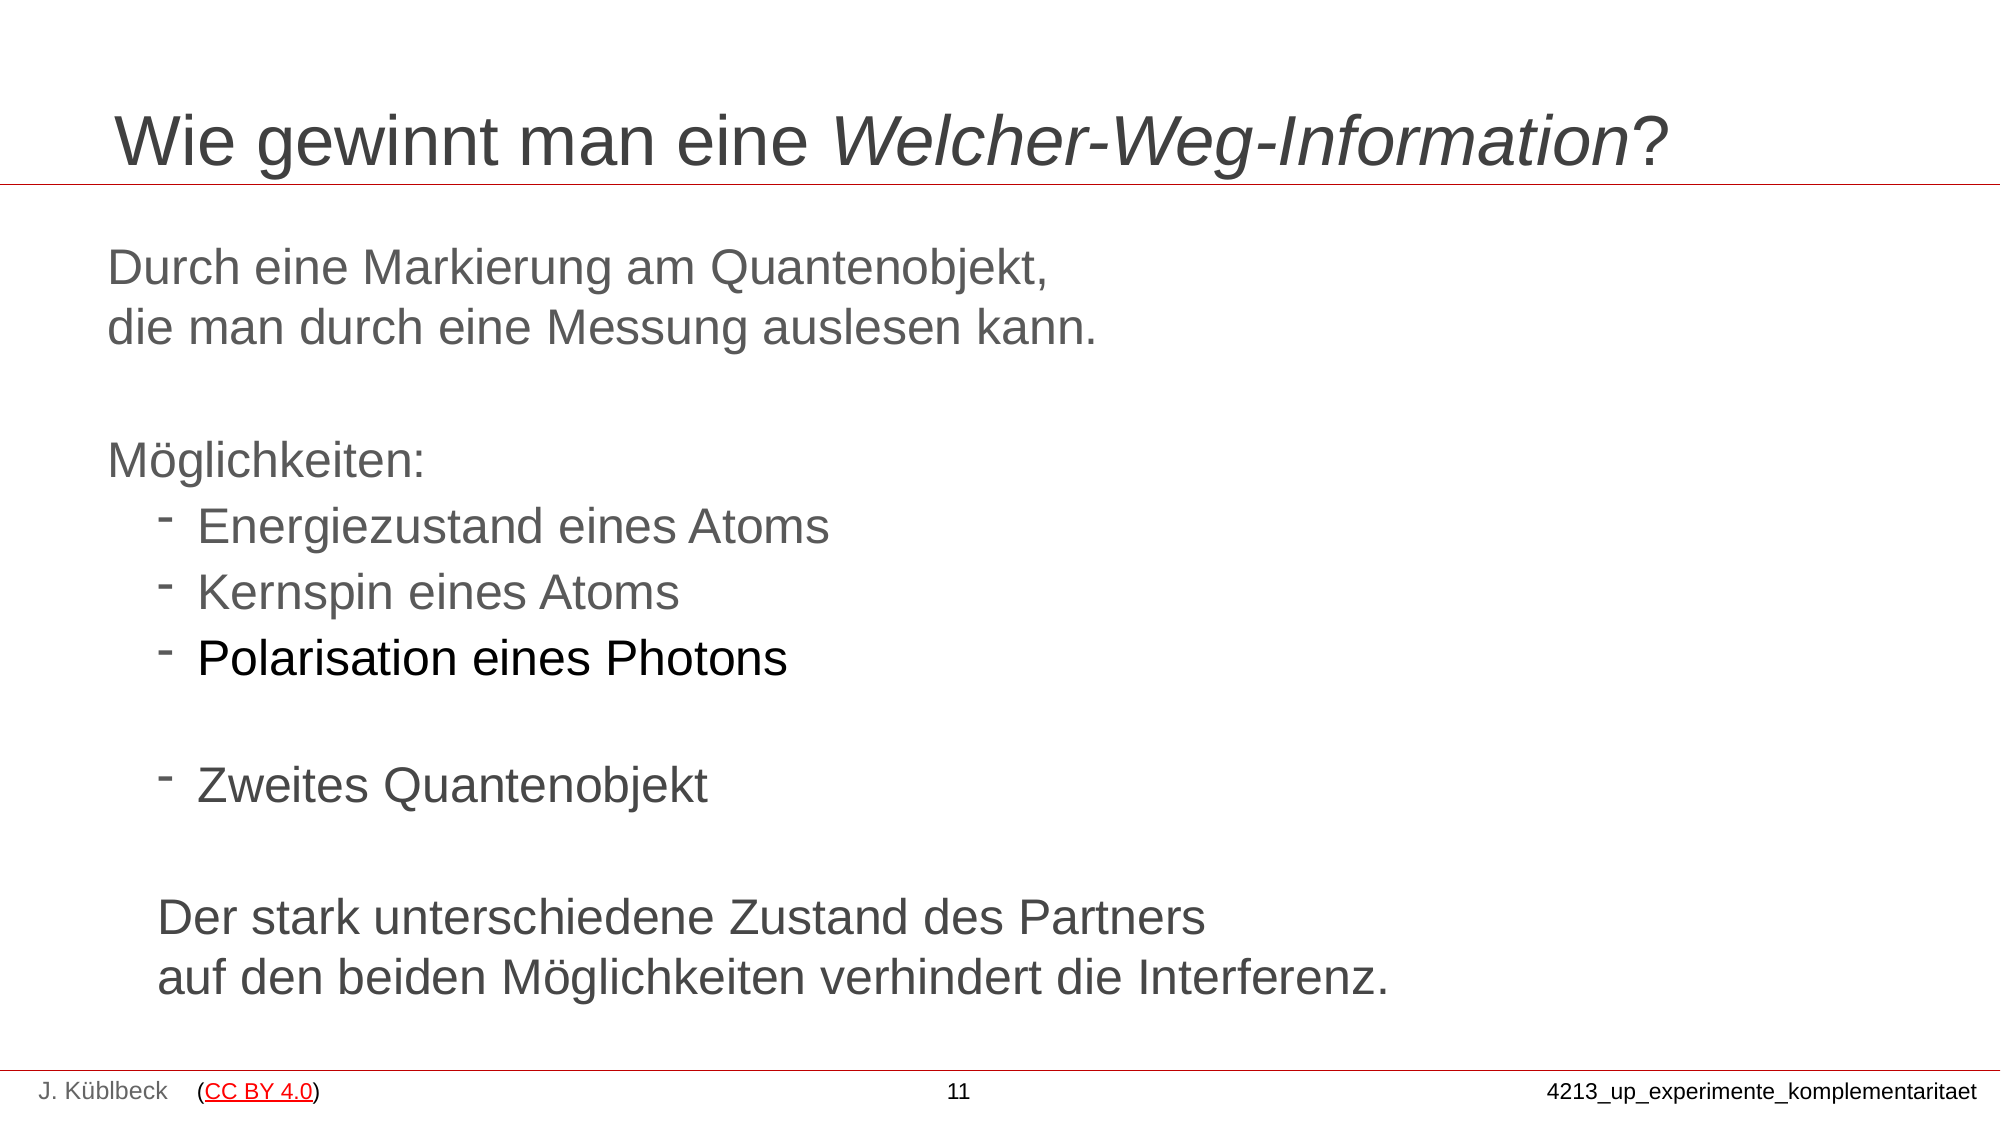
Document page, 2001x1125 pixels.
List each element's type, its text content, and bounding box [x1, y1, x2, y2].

title Wie gewinnt man eine Welcher-Weg-Information? [99, 90, 1900, 185]
list Durch eine Markierung am Quantenobjekt, die man durch eine Messung auslesen kann. Möglichkeiten: Energiezustand eines Atoms Kernspin eines Atoms Polarisation eines Photons Zweites Quantenobjekt Der stark unterschiedene Zustand des Partners auf den beiden Möglichkeiten verhindert die Interferenz. [75, 227, 1567, 1035]
